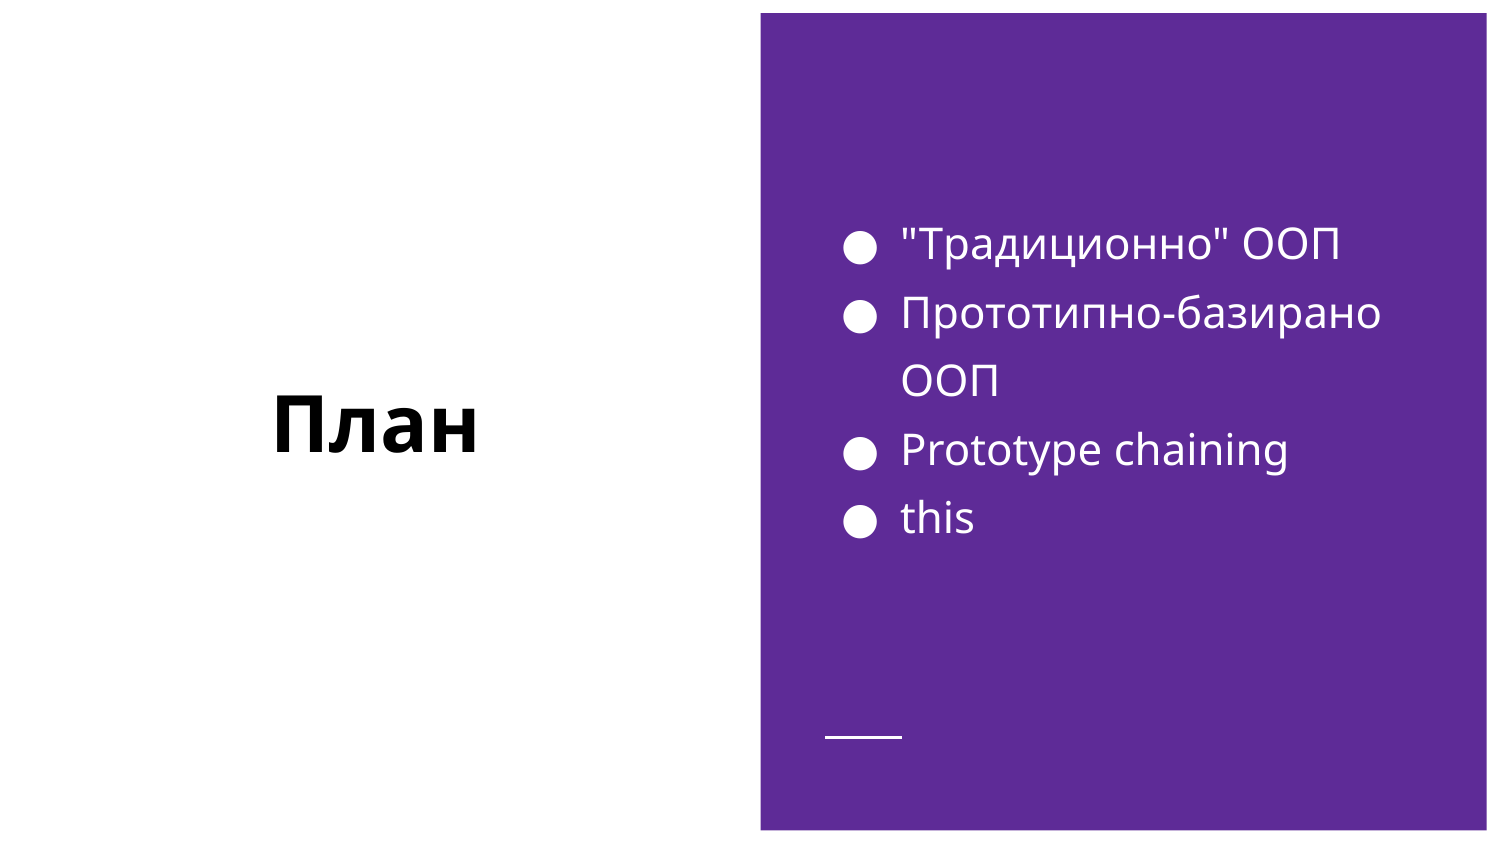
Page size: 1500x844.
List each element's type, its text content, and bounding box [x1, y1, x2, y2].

list "Tрадиционно" ООП Прототипно-базирано ООП Prototype chaining this [810, 118, 1440, 725]
title План [43, 275, 708, 569]
